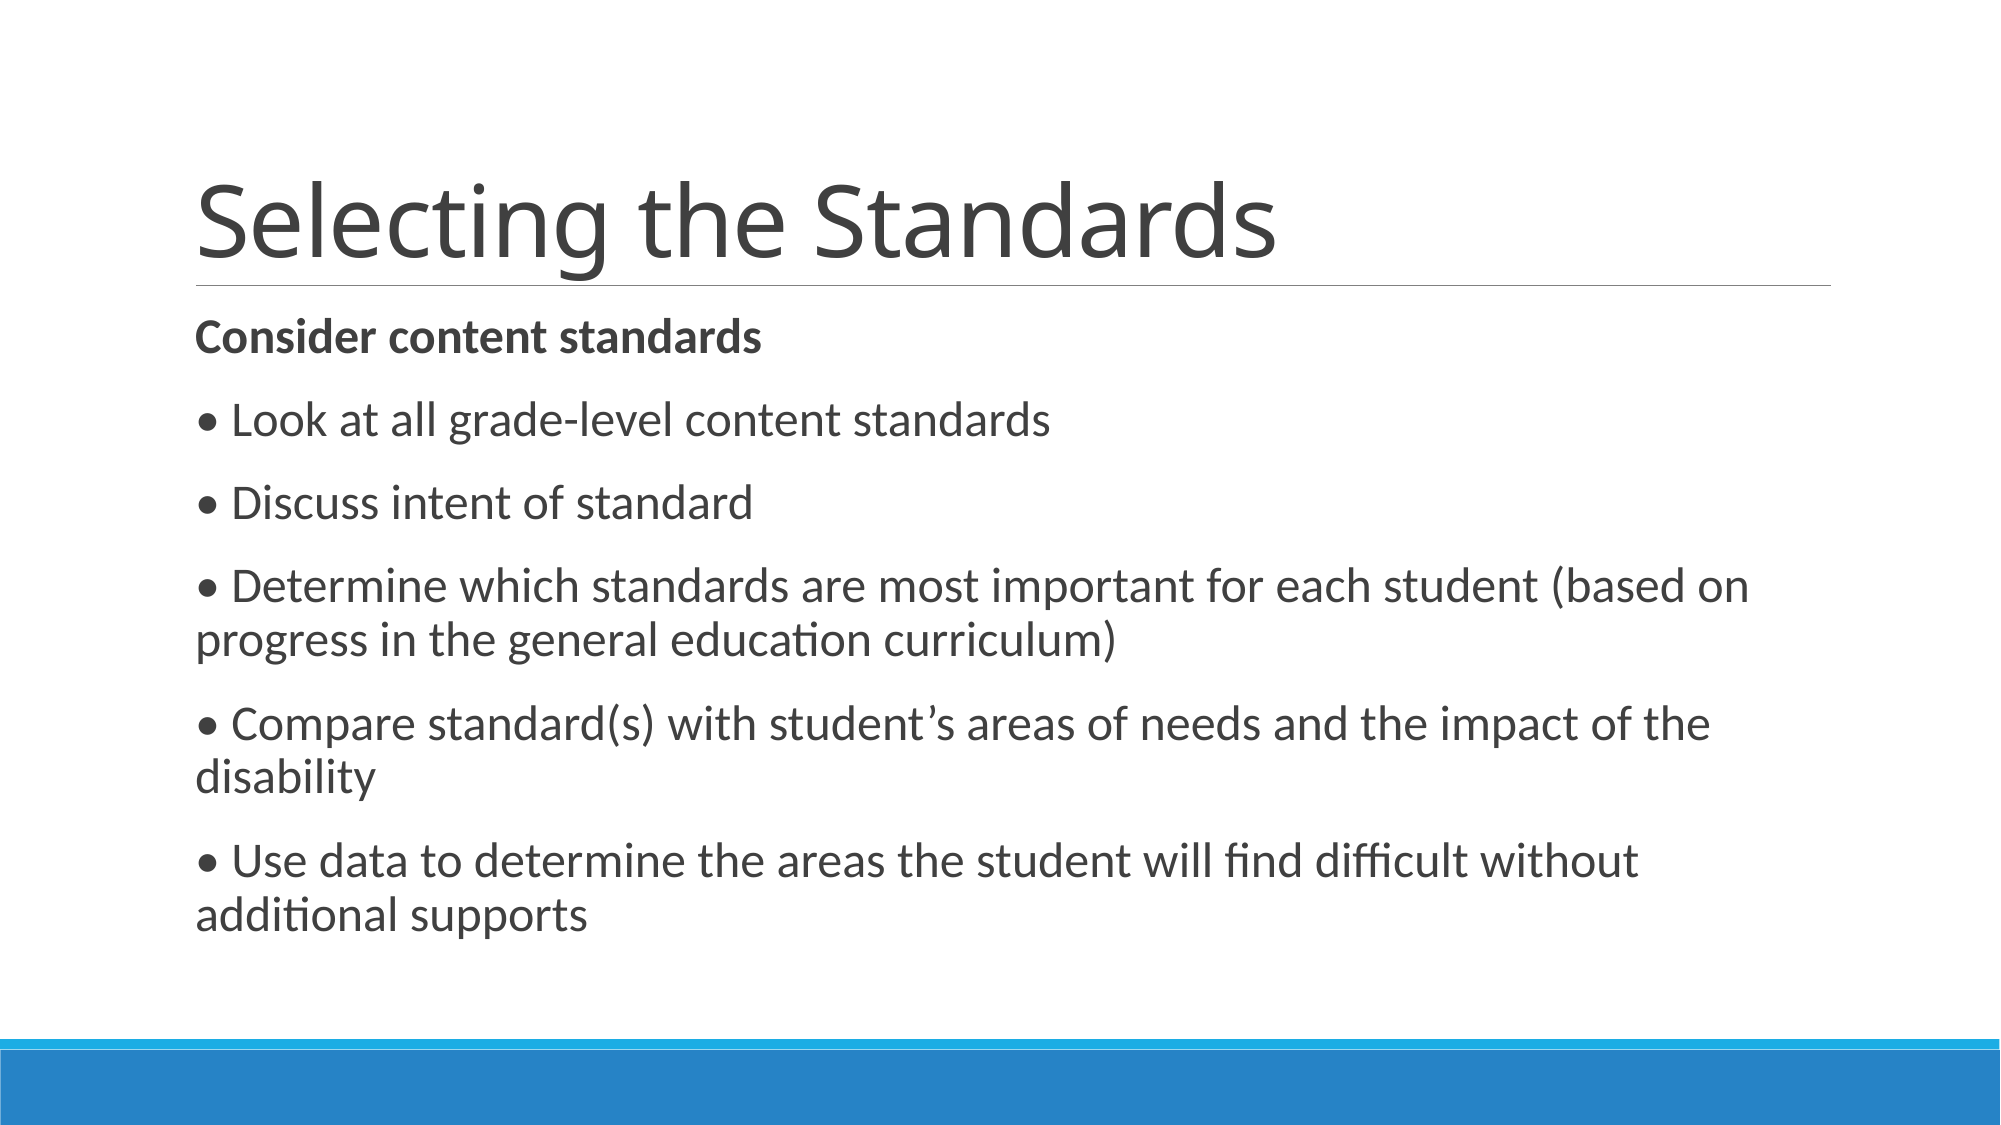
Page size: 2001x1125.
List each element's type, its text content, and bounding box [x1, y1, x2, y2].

list Consider content standards • Look at all grade-level content standards • Discuss intent of standard • Determine which standards are most important for each student (based on progress in the general education curriculum) • Compare standard(s) with student’s areas of needs and the impact of the disability • Use data to determine the areas the student will find difficult without additional supports [180, 302, 1830, 963]
title Selecting the Standards [180, 47, 1830, 285]
